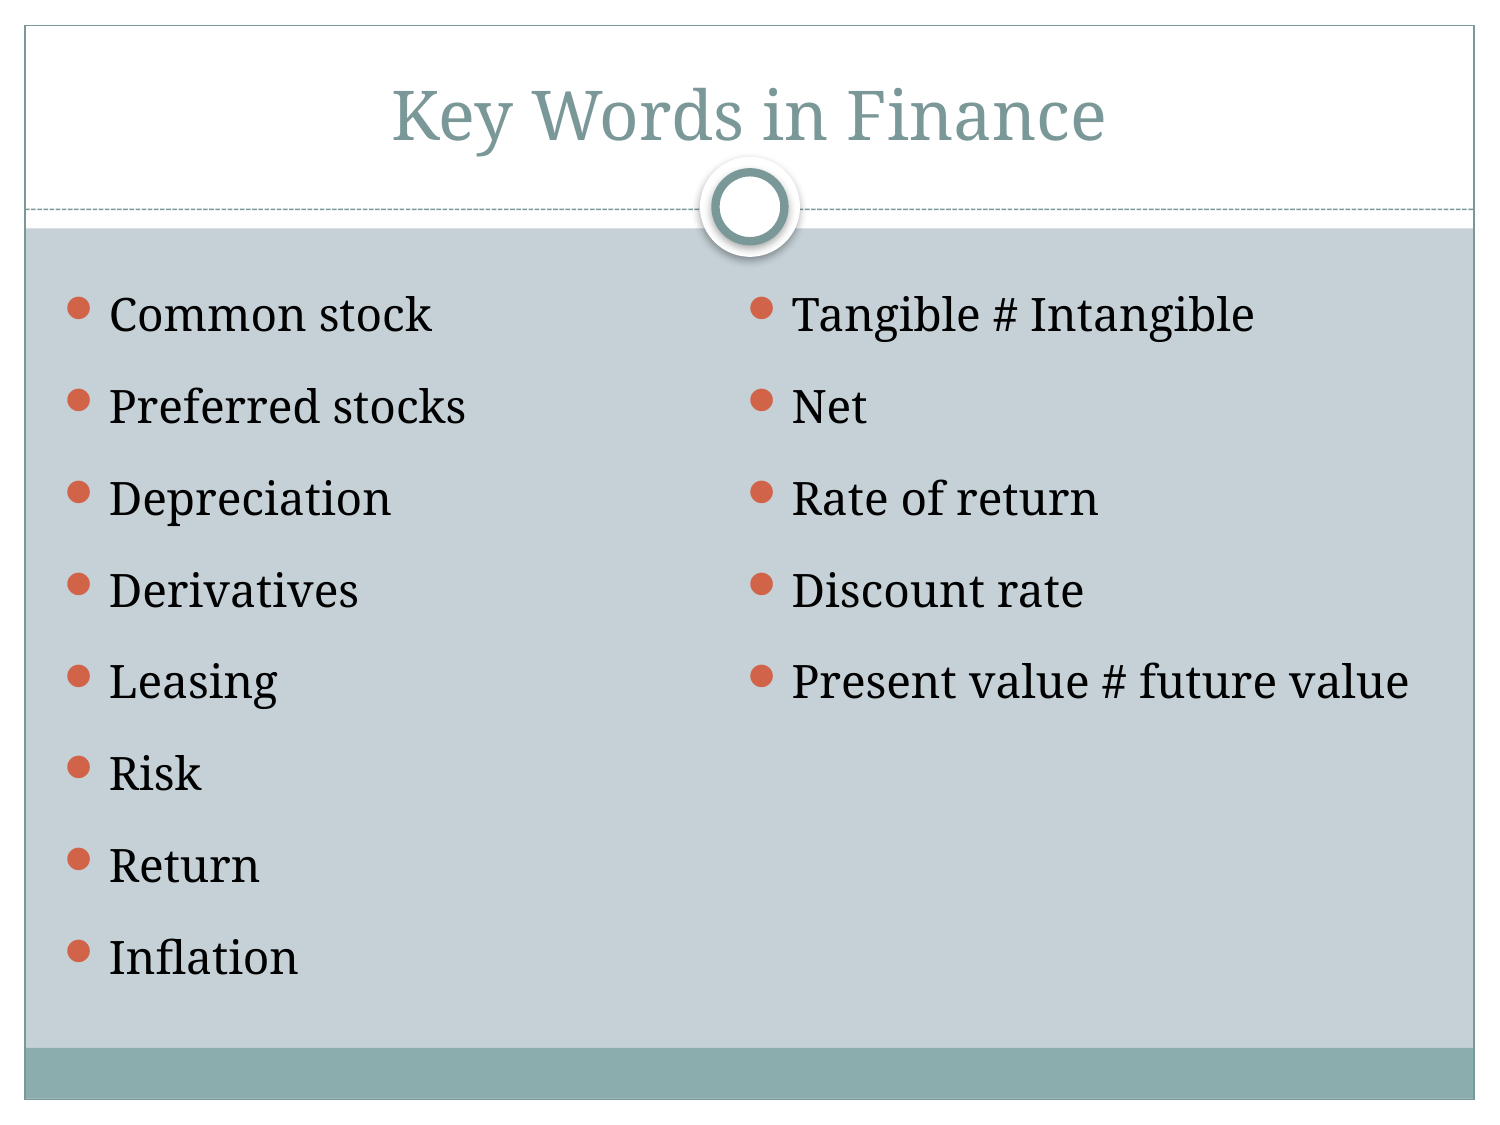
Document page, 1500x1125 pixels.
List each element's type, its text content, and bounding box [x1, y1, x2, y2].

title Key Words in Finance [49, 37, 1450, 162]
list Common stock Preferred stocks Depreciation Derivatives Leasing Risk Return Inflation Tangible # Intangible Net Rate of return Discount rate Present value # future value [49, 250, 1445, 1001]
